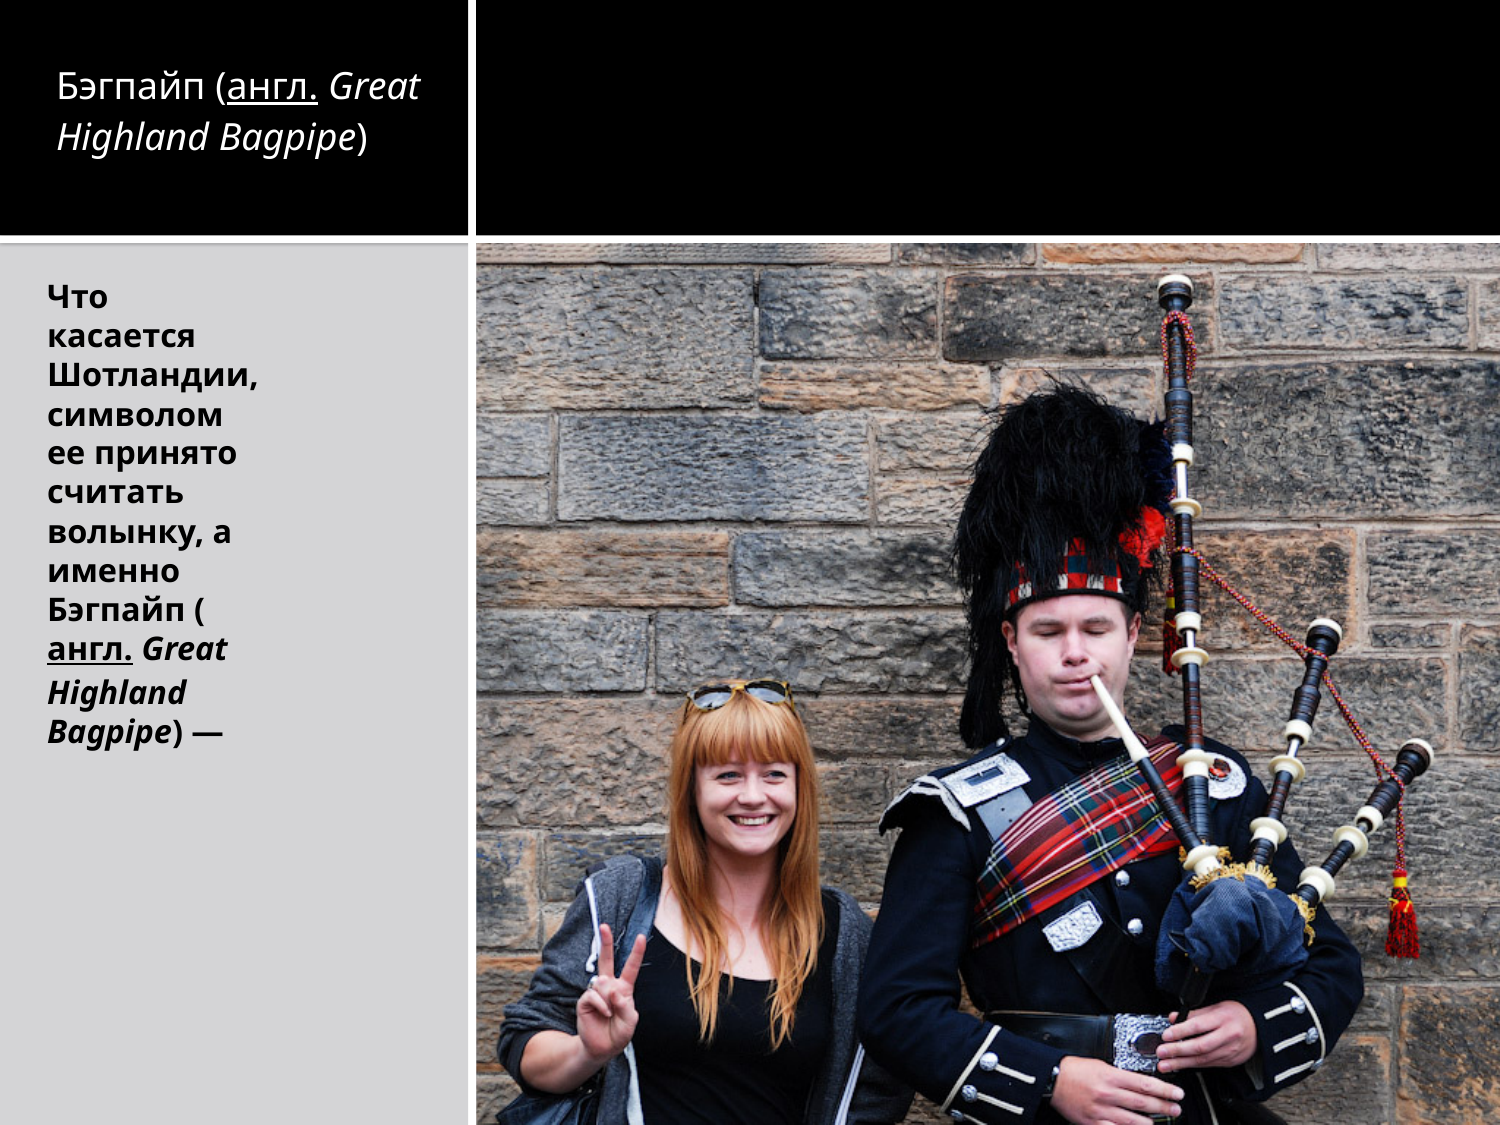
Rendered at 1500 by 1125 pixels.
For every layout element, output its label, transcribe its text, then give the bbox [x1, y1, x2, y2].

text_box Бэгпайп (англ. Great Highland Bagpipe) [41, 54, 495, 166]
picture [476, 243, 1500, 1125]
title Что касается Шотландии, символом ее принято считать волынку, а именно Бэгпайп (англ. Great Highland Bagpipe) — [35, 257, 270, 750]
